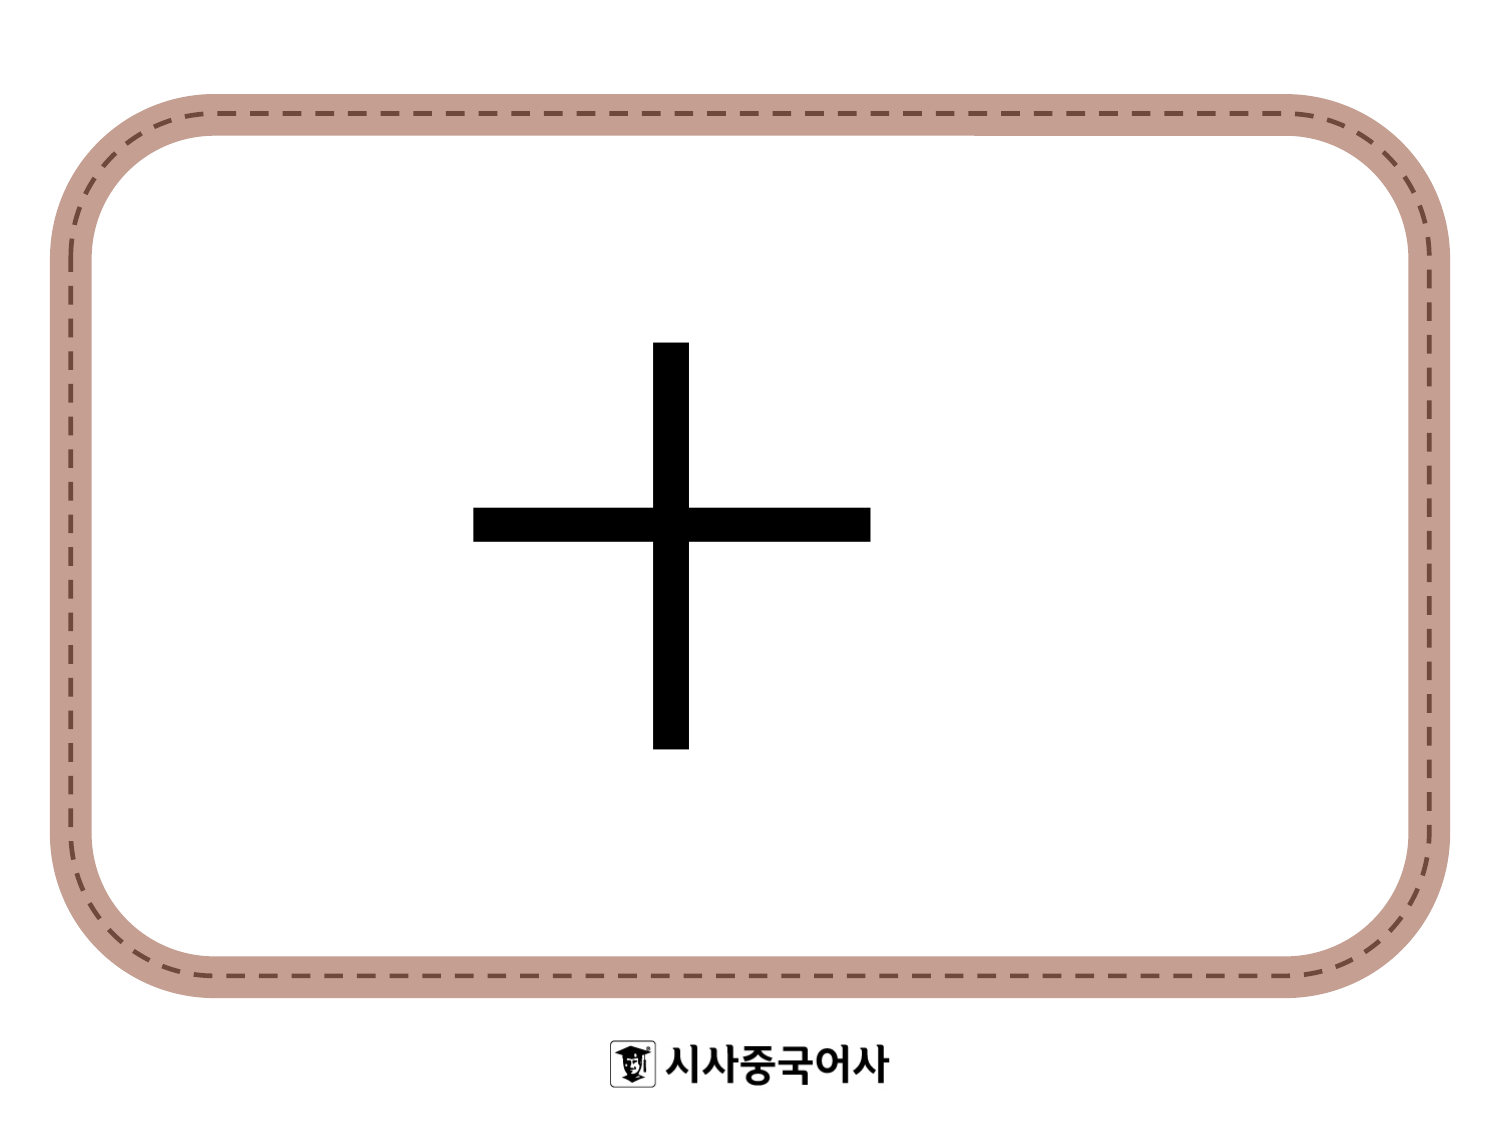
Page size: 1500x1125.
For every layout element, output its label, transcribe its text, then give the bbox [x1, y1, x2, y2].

picture [602, 1034, 898, 1094]
text_box 十 [145, 189, 1354, 853]
